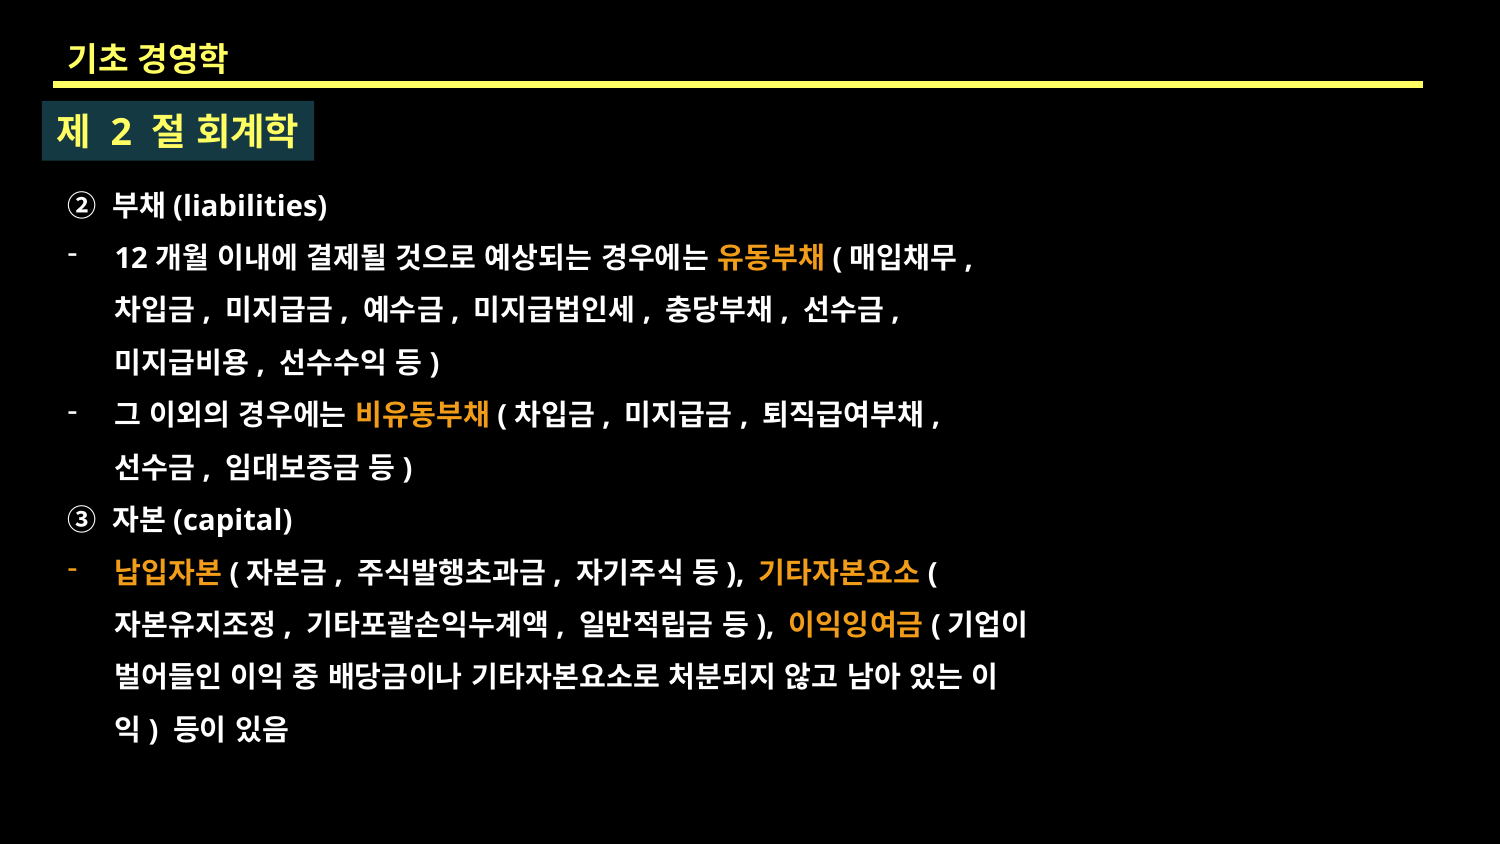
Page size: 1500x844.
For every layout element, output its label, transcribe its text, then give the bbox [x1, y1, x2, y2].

picture [52, 102, 97, 145]
text_box 제 2 절 회계학 [41, 100, 315, 161]
text_box ② 부채(liabilities) 12개월 이내에 결제될 것으로 예상되는 경우에는 유동부채(매입채무, 차입금, 미지급금, 예수금, 미지급법인세, 충당부채, 선수금, 미지급비용, 선수수익 등) 그 이외의 경우에는 비유동부채(차입금, 미지급금, 퇴직급여부채, 선수금, 임대보증금 등) ③ 자본(capital) 납입자본(자본금, 주식발행초과금, 자기주식 등), 기타자본요소(자본유지조정, 기타포괄손익누계액, 일반적립금 등), 이익잉여금(기업이 벌어들인 이익 중 배당금이나 기타자본요소로 처분되지 않고 남아 있는 이익) 등이 있음 [53, 161, 1046, 754]
